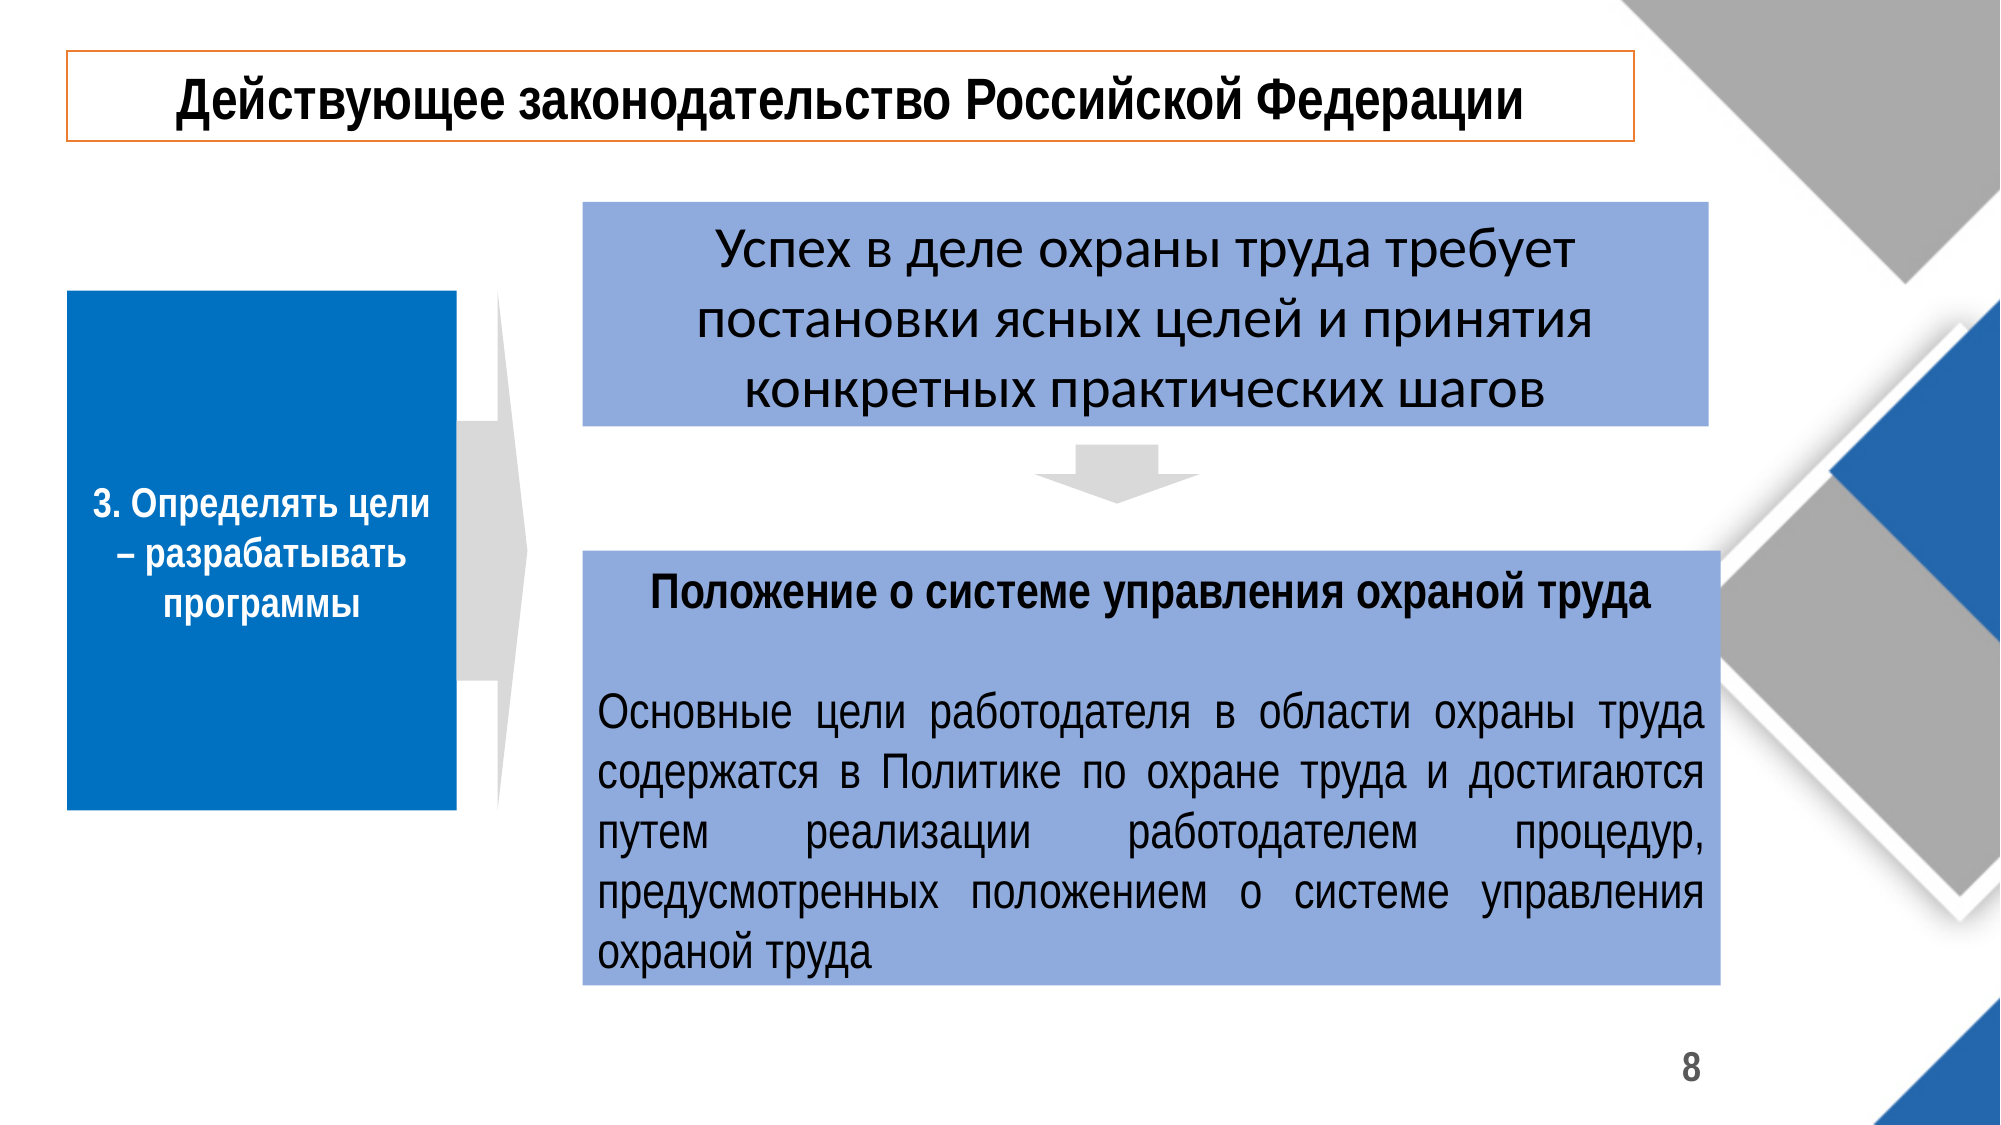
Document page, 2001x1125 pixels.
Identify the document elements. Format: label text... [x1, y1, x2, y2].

text_box Положение о системе управления охраной труда Основные цели работодателя в области охраны труда содержатся в Политике по охране труда и достигаются путем реализации работодателем процедур, предусмотренных положением о системе управления охраной труда [581, 550, 1722, 986]
text_box [456, 290, 528, 811]
text_box Успех в деле охраны труда требует постановки ясных целей и принятия конкретных практических шагов [581, 201, 1710, 427]
picture [1545, 0, 2000, 1125]
text_box 8 [1366, 1034, 1717, 1095]
text_box Действующее законодательство Российской Федерации [66, 50, 1635, 142]
text_box 3. Определять цели – разрабатывать программы [66, 290, 457, 811]
text_box [1034, 443, 1201, 505]
